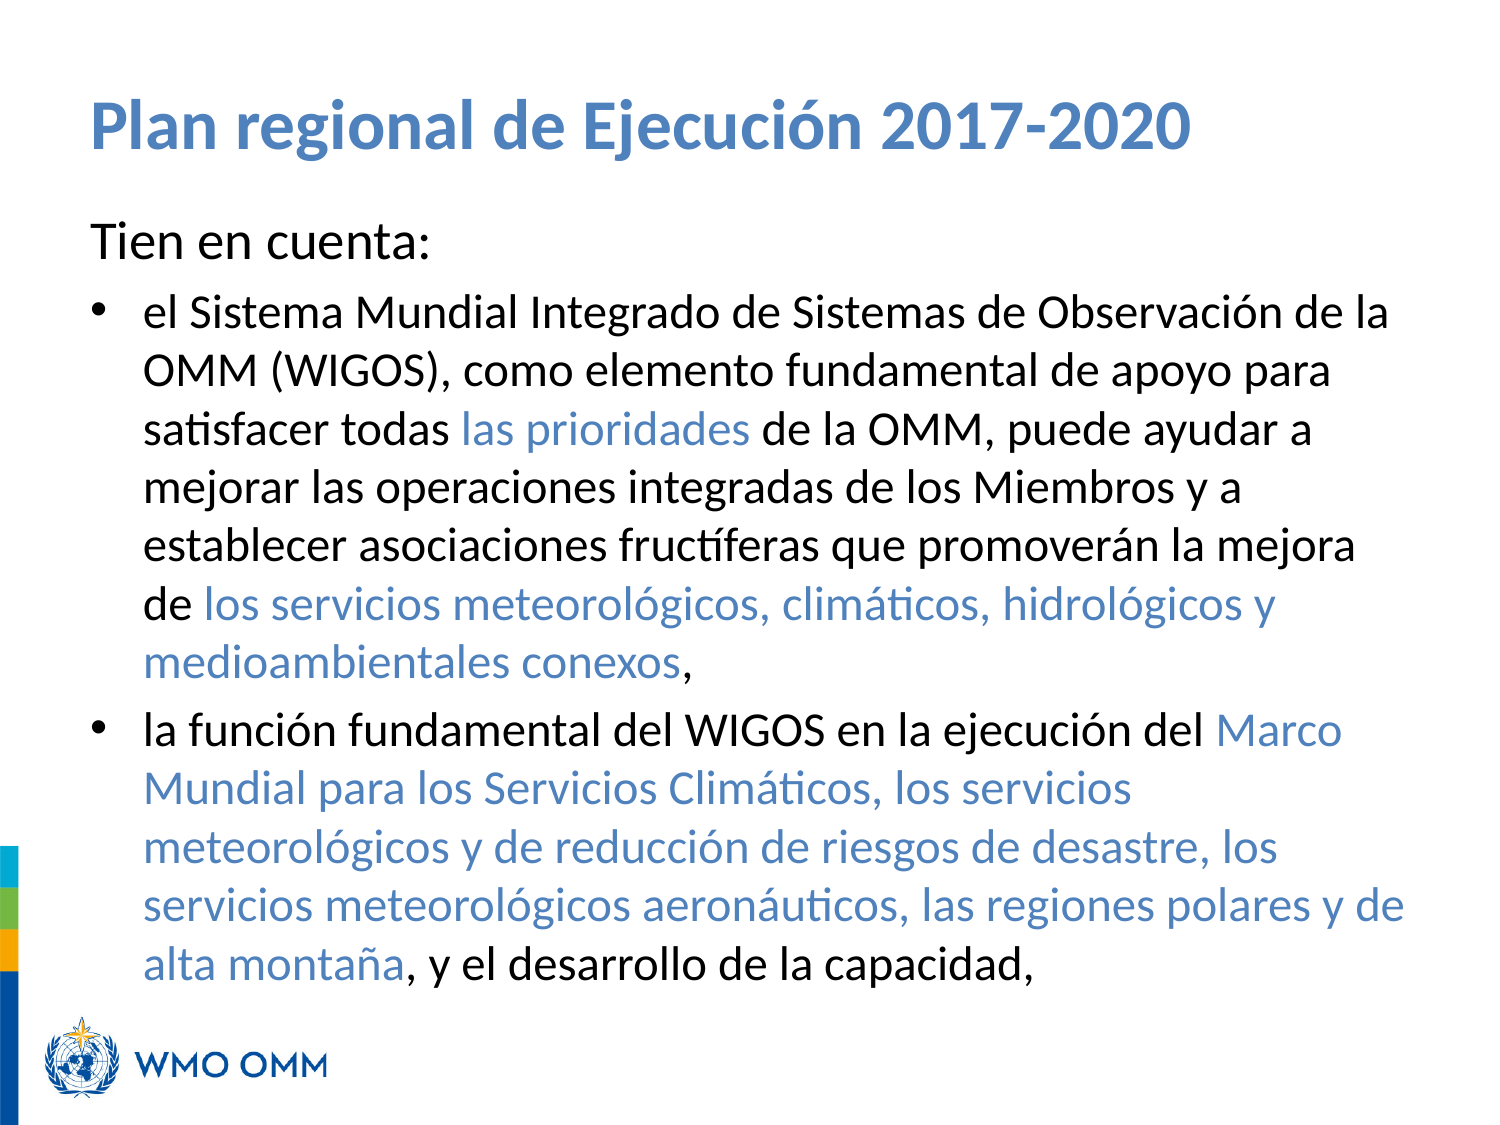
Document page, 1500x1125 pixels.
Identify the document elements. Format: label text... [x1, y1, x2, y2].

title Plan regional de Ejecución 2017-2020 [75, 45, 1425, 197]
picture [0, 845, 327, 1125]
list Tien en cuenta: el Sistema Mundial Integrado de Sistemas de Observación de la OMM (WIGOS), como elemento fundamental de apoyo para satisfacer todas las prioridades de la OMM, puede ayudar a mejorar las operaciones integradas de los Miembros y a establecer asociaciones fructíferas que promoverán la mejora de los servicios meteorológicos, climáticos, hidrológicos y medioambientales conexos, la función fundamental del WIGOS en la ejecución del Marco Mundial para los Servicios Climáticos, los servicios meteorológicos y de reducción de riesgos de desastre, los servicios meteorológicos aeronáuticos, las regiones polares y de alta montaña, y el desarrollo de la capacidad, [75, 197, 1425, 1005]
